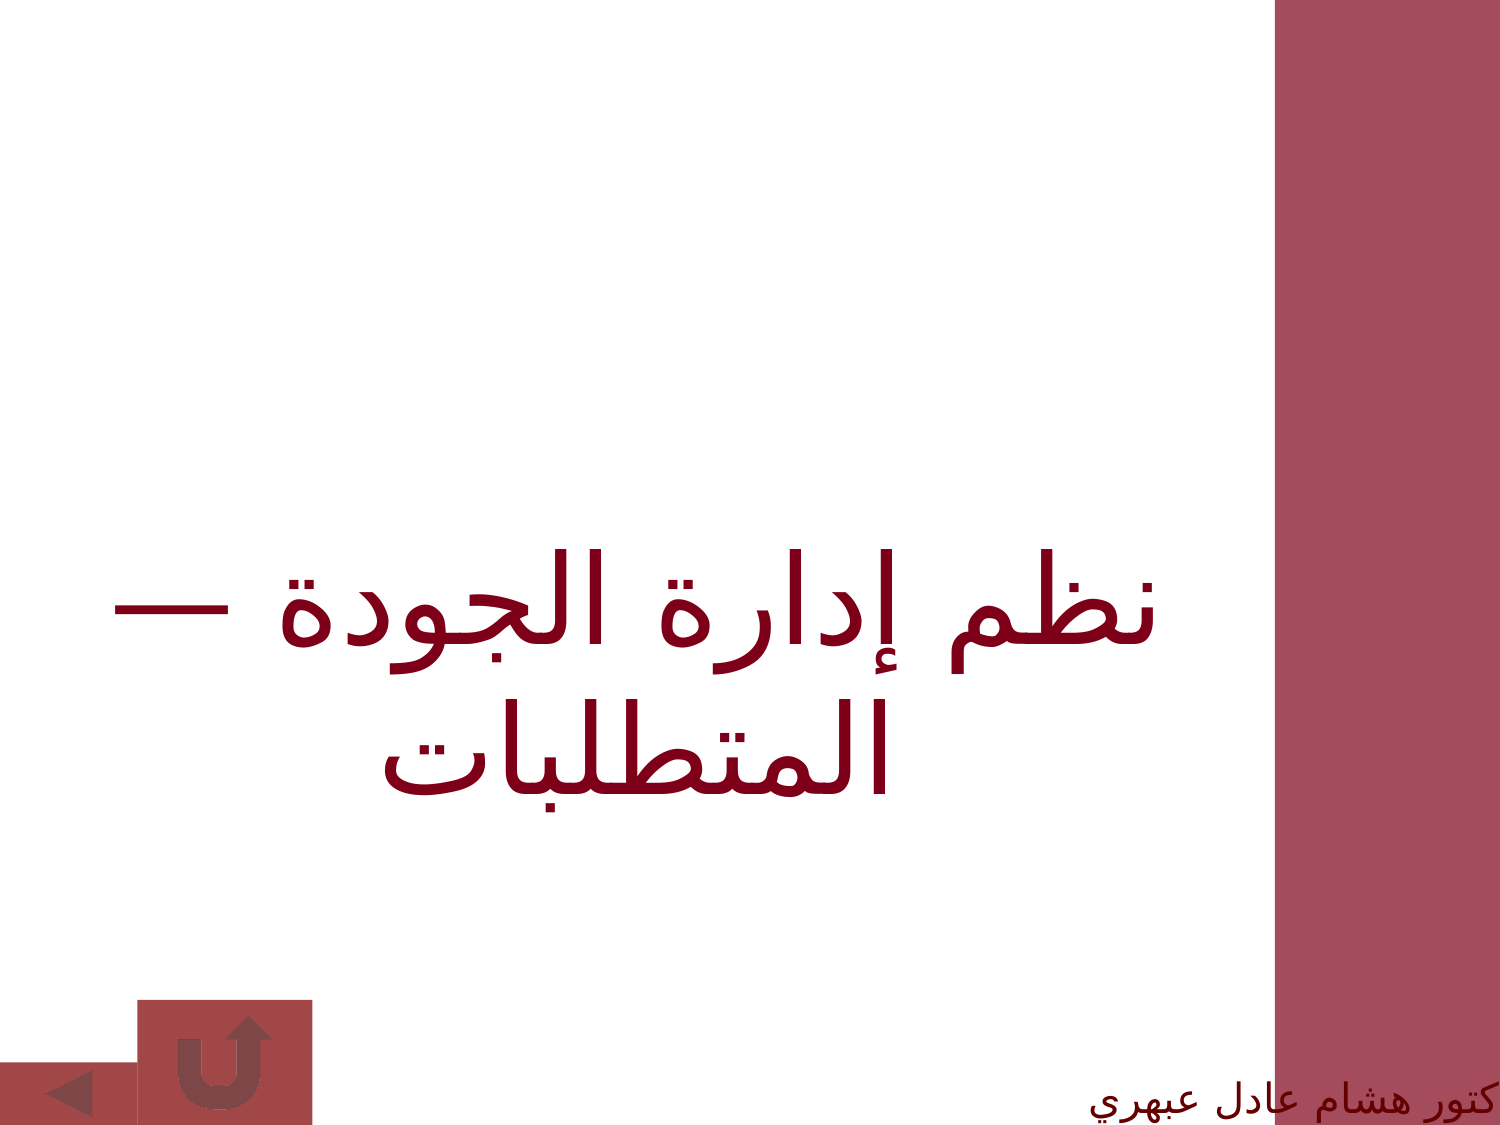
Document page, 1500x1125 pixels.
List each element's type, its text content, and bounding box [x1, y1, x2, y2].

text_box نظم إدارة الجودة — المتطلبات [0, 512, 1275, 828]
text_box [1273, 0, 1500, 1064]
text_box [135, 998, 315, 1125]
text_box [0, 1060, 135, 1125]
text_box الدكتور هشام عادل عبهري [1073, 1064, 1500, 1125]
